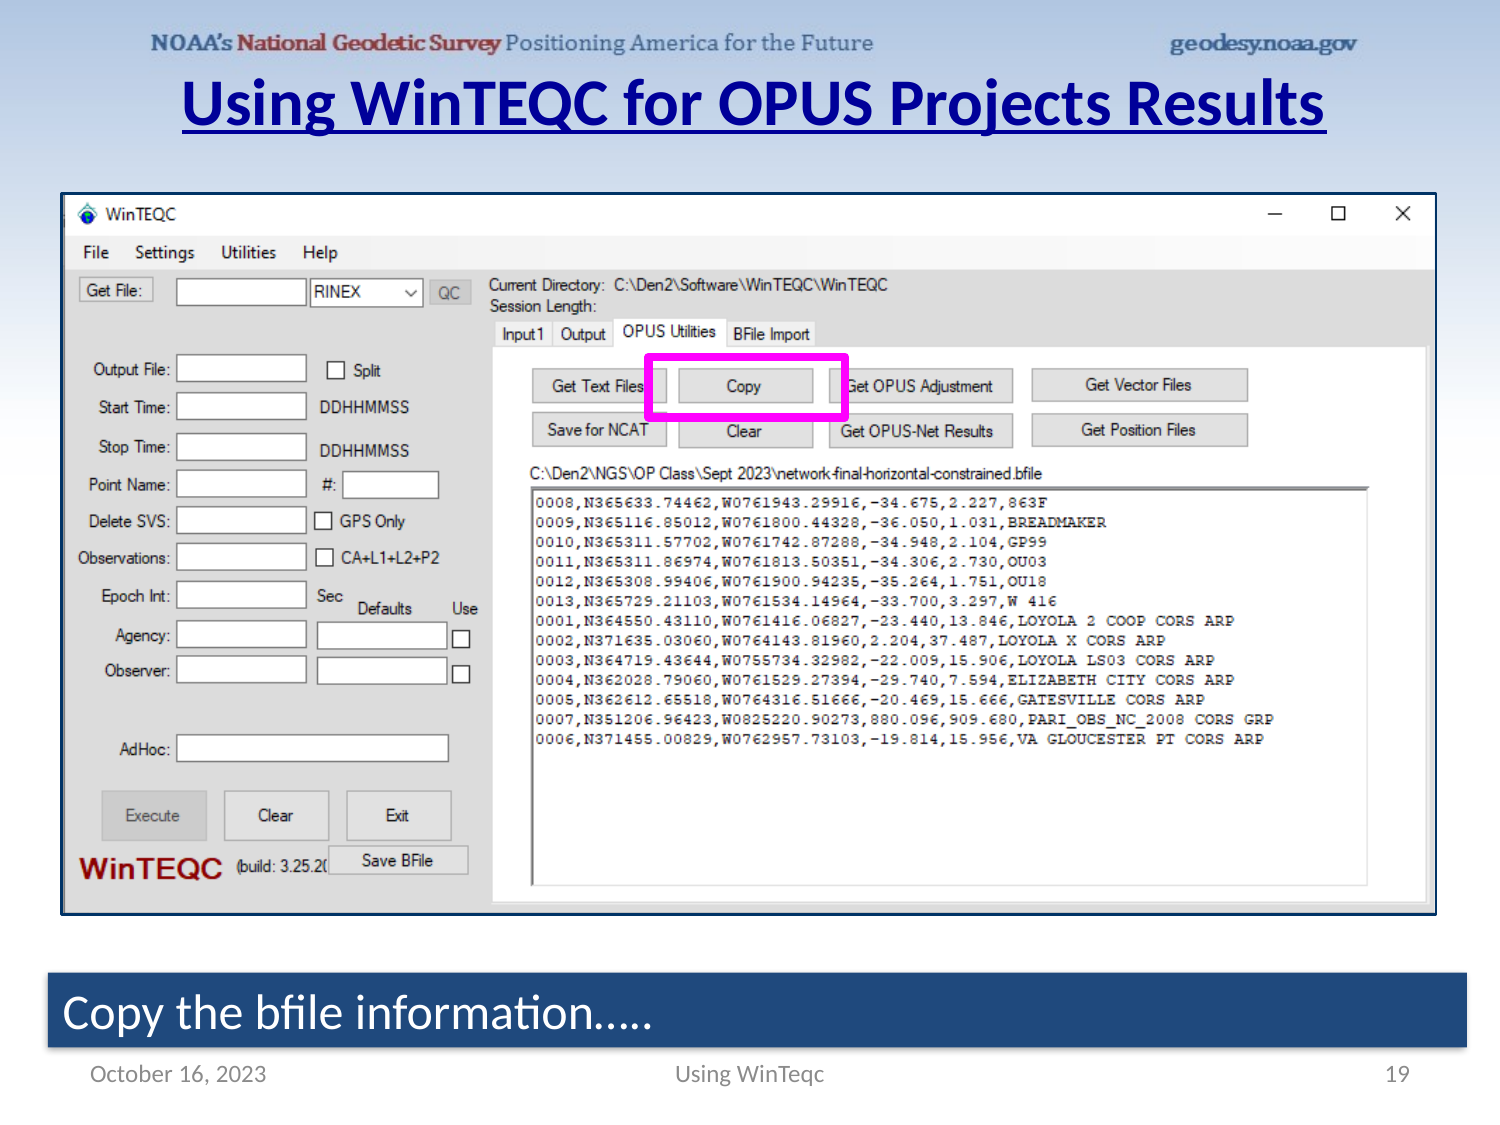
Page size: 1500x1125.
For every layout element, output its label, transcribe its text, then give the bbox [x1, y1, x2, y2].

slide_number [75, 1042, 425, 1103]
text_box Using WinTEQC for OPUS Projects Results [62, 46, 1446, 151]
picture [0, 0, 1500, 1125]
text_box Copy the bfile information….. [47, 972, 1467, 1048]
footer Using WinTeqc [512, 1042, 988, 1103]
slide_number 19 [1074, 1042, 1425, 1103]
